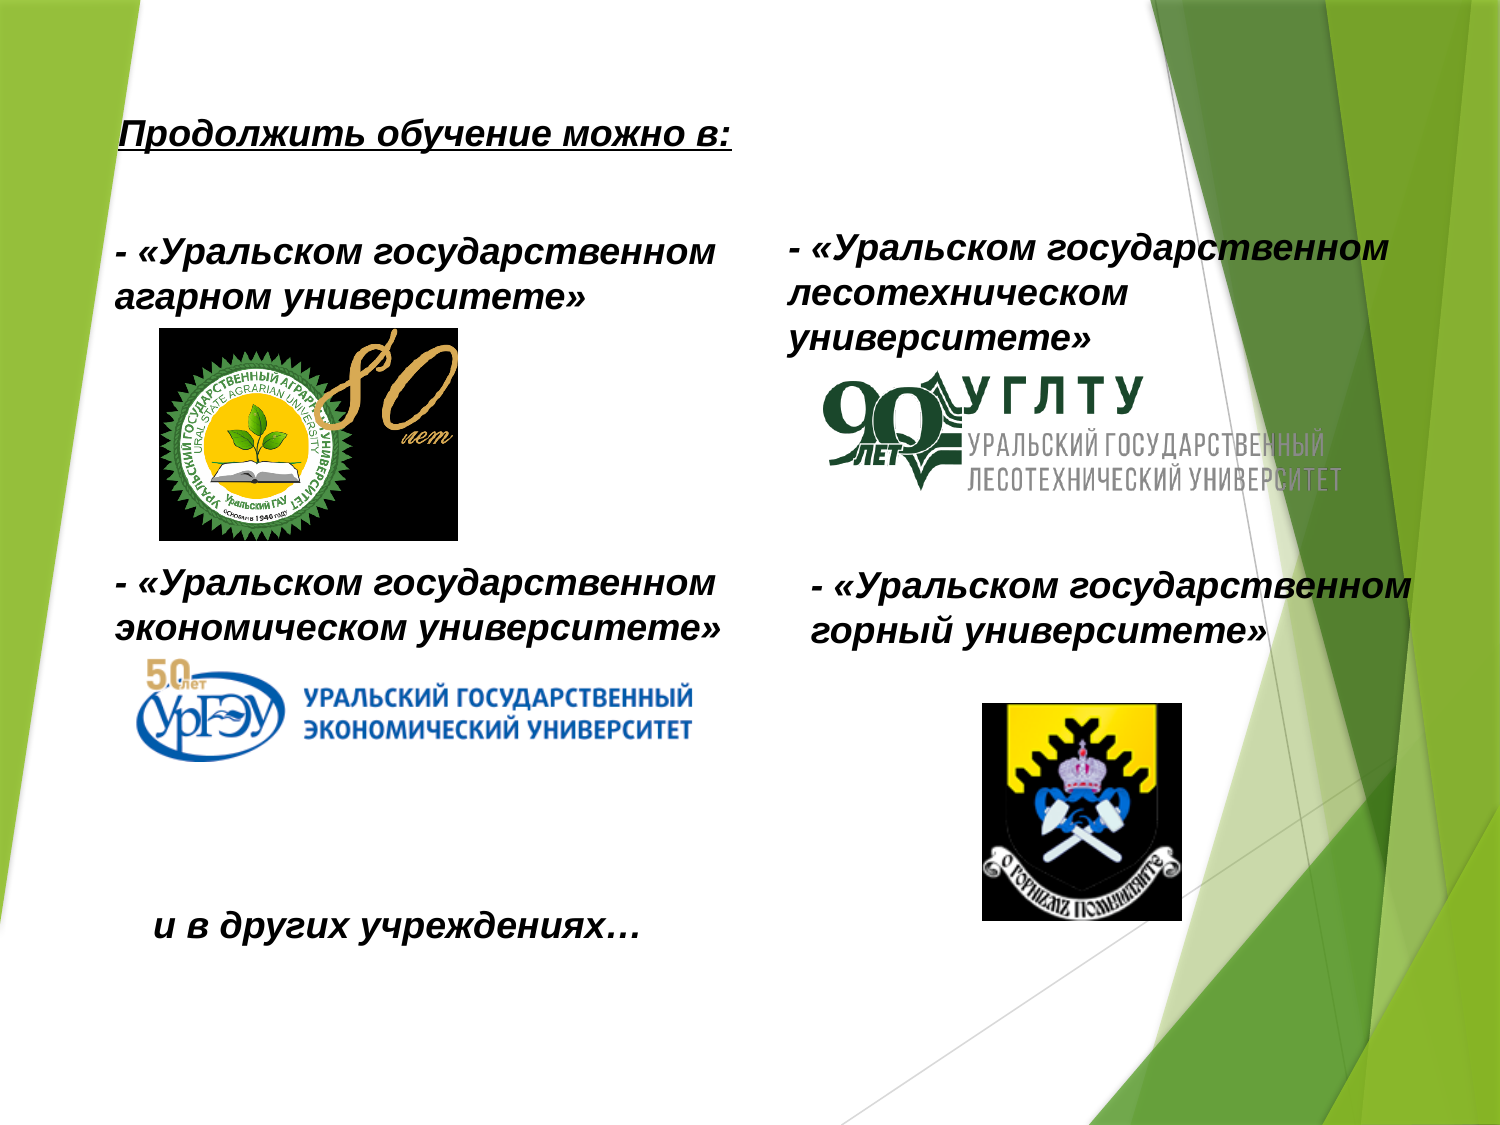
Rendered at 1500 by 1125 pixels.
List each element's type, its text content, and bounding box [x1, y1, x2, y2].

picture [99, 658, 714, 763]
text_box - «Уральском государственном горный университете» [796, 553, 1446, 659]
text_box Продолжить обучение можно в: [103, 101, 747, 162]
picture [982, 702, 1182, 922]
text_box - «Уральском государственном экономическом университете» [100, 550, 750, 656]
text_box и в других учреждениях… [138, 893, 659, 953]
picture [158, 328, 459, 541]
text_box - «Уральском государственном агарном университете» [100, 219, 750, 325]
picture [822, 370, 1342, 492]
text_box - «Уральском государственном лесотехническом университете» [773, 215, 1424, 366]
